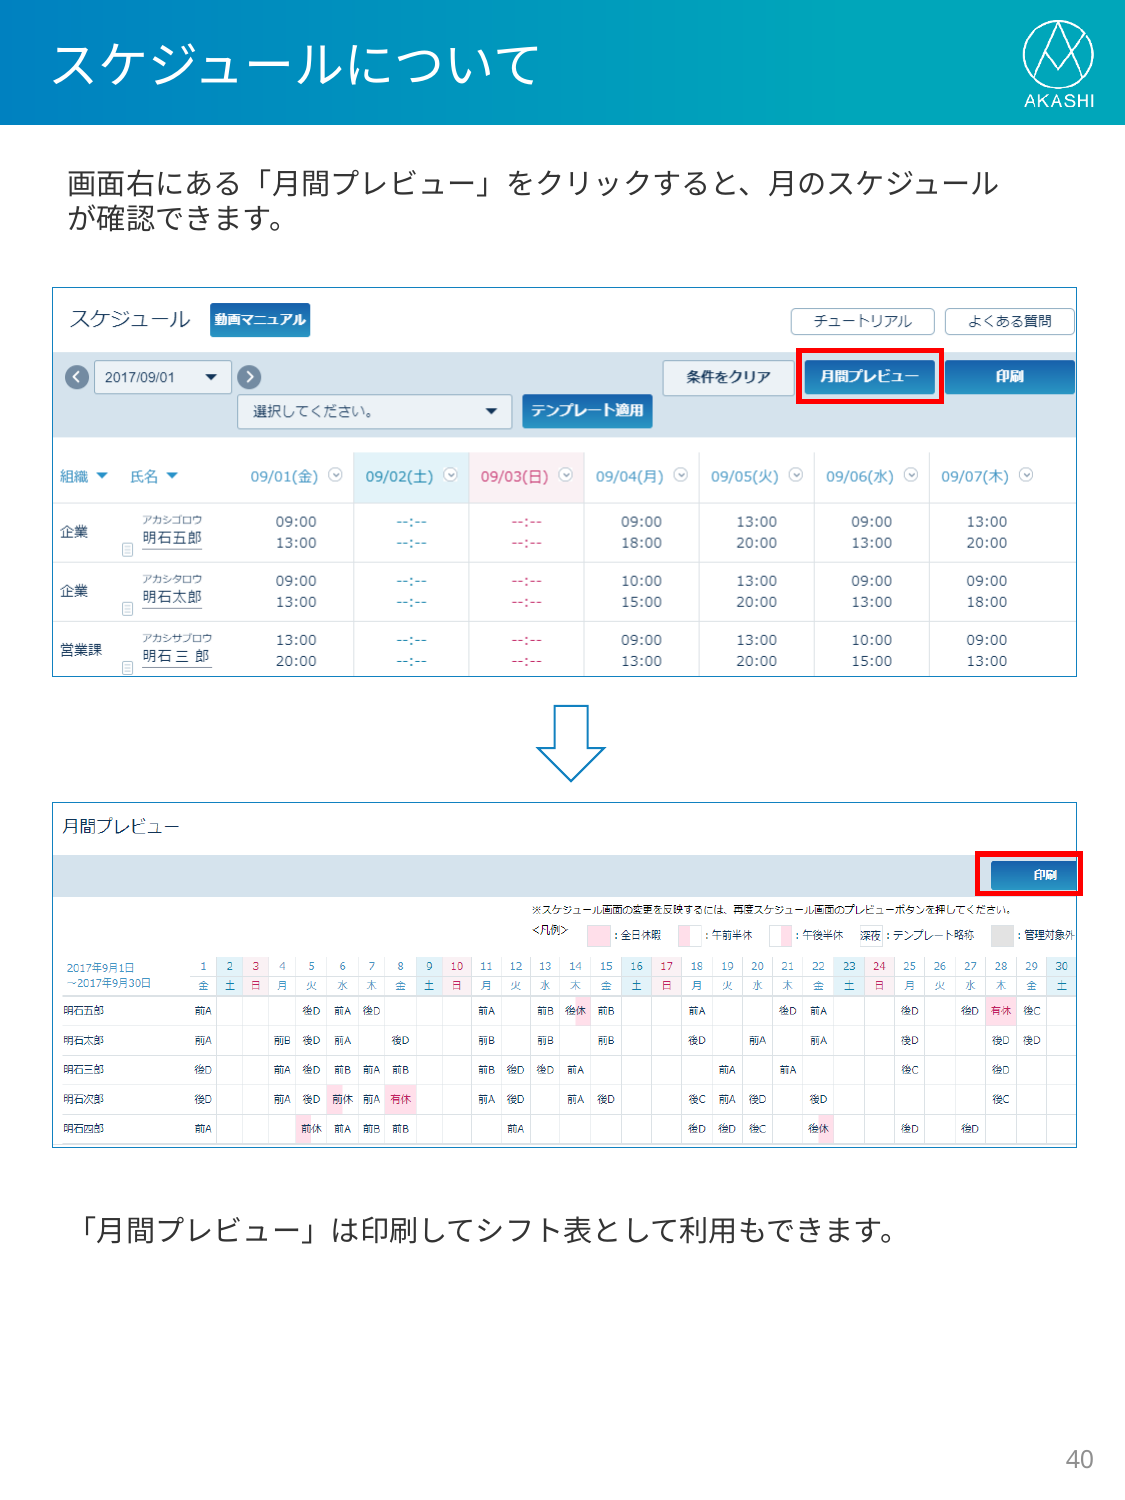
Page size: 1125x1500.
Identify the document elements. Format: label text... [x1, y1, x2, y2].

slide_number 39 [856, 1420, 1110, 1500]
text_box [535, 704, 607, 783]
text_box 画面右にある「月間プレビュー」をクリックすると、月のスケジュールが確認できます。 [52, 158, 1024, 243]
picture [52, 802, 1077, 1148]
picture [52, 287, 1077, 677]
picture [1045, 9, 1103, 117]
title スケジュールについて [33, 0, 1045, 123]
text_box 「月間プレビュー」は印刷してシフト表として利用もできます。 [52, 1204, 1024, 1255]
text_box [1077, 853, 1081, 895]
